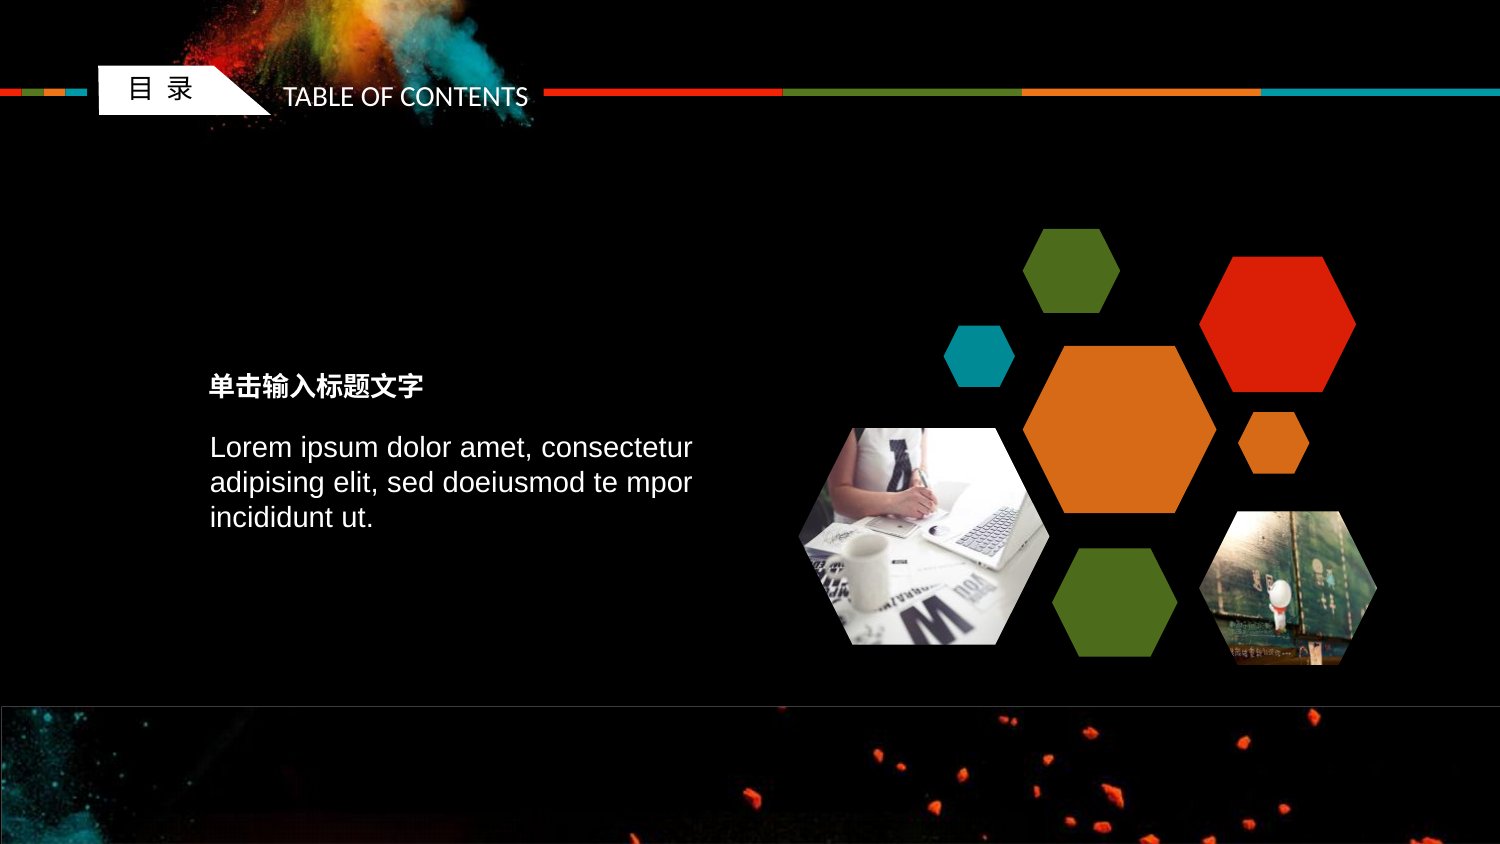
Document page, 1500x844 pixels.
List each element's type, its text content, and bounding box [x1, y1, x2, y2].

text_box 单击输入标题文字 [150, 361, 483, 410]
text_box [0, 0, 1500, 203]
picture [1, 706, 1500, 844]
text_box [798, 228, 1377, 665]
text_box Lorem ipsum dolor amet, consectetur adipising elit, sed doeiusmod te mpor incididunt ut. [195, 420, 771, 593]
